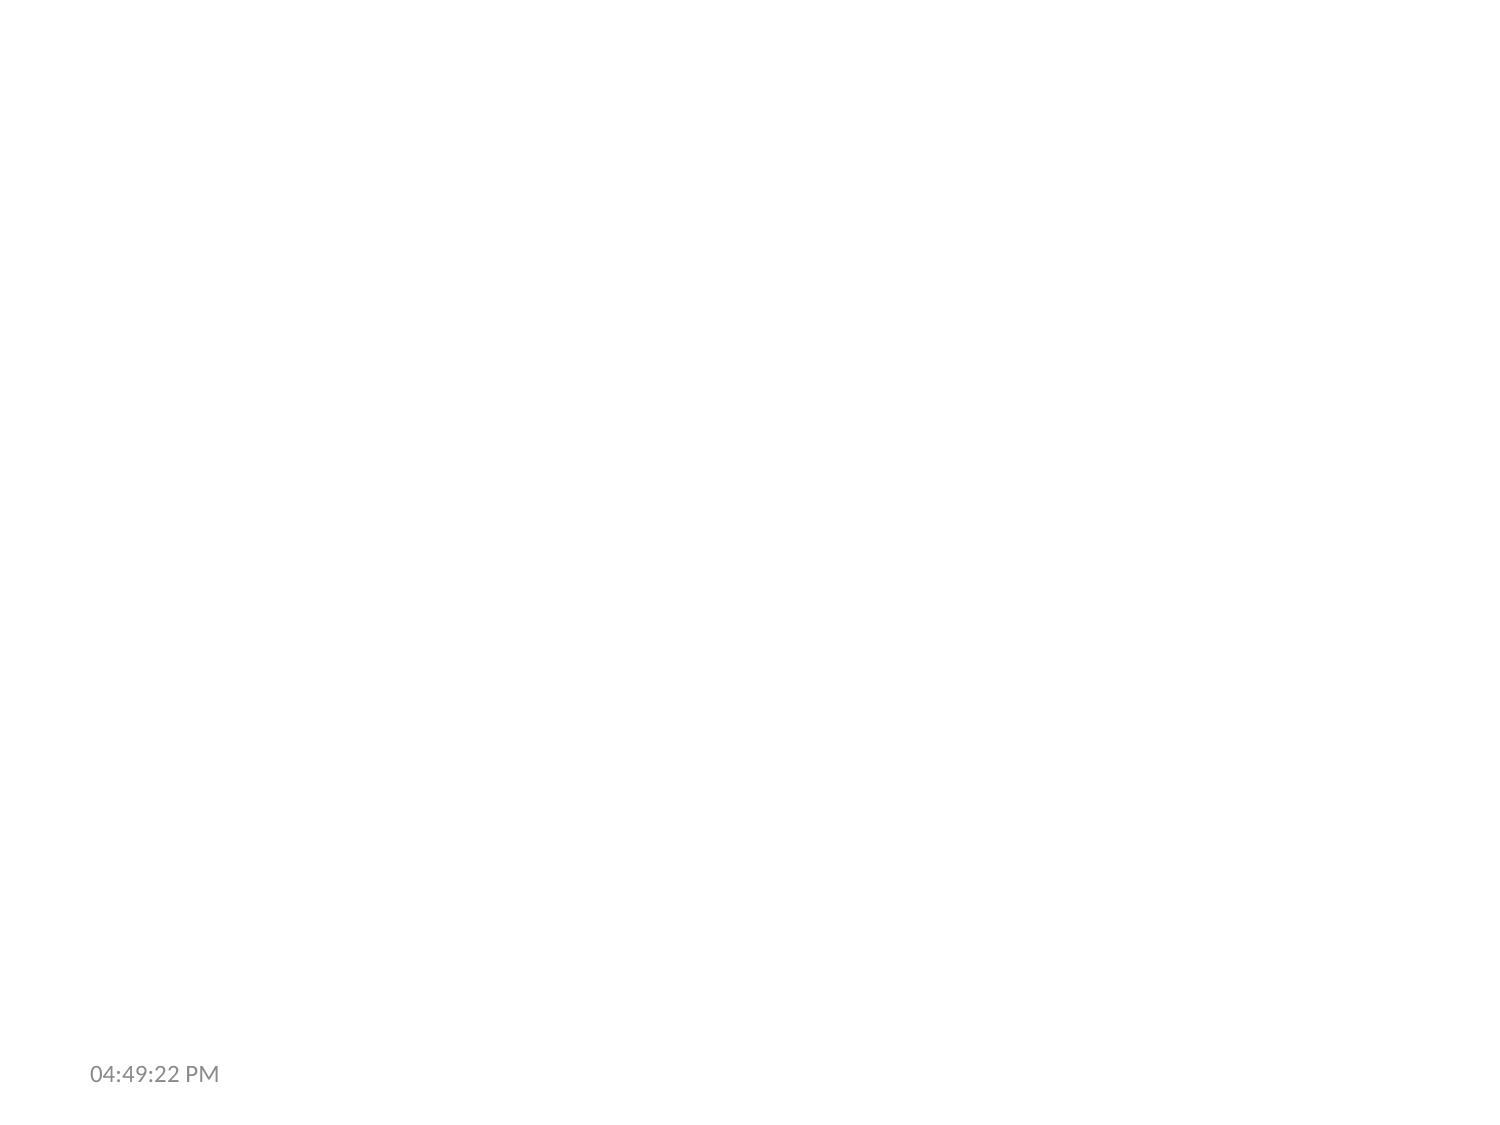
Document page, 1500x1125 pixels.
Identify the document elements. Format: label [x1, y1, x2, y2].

slide_number [75, 1042, 425, 1103]
